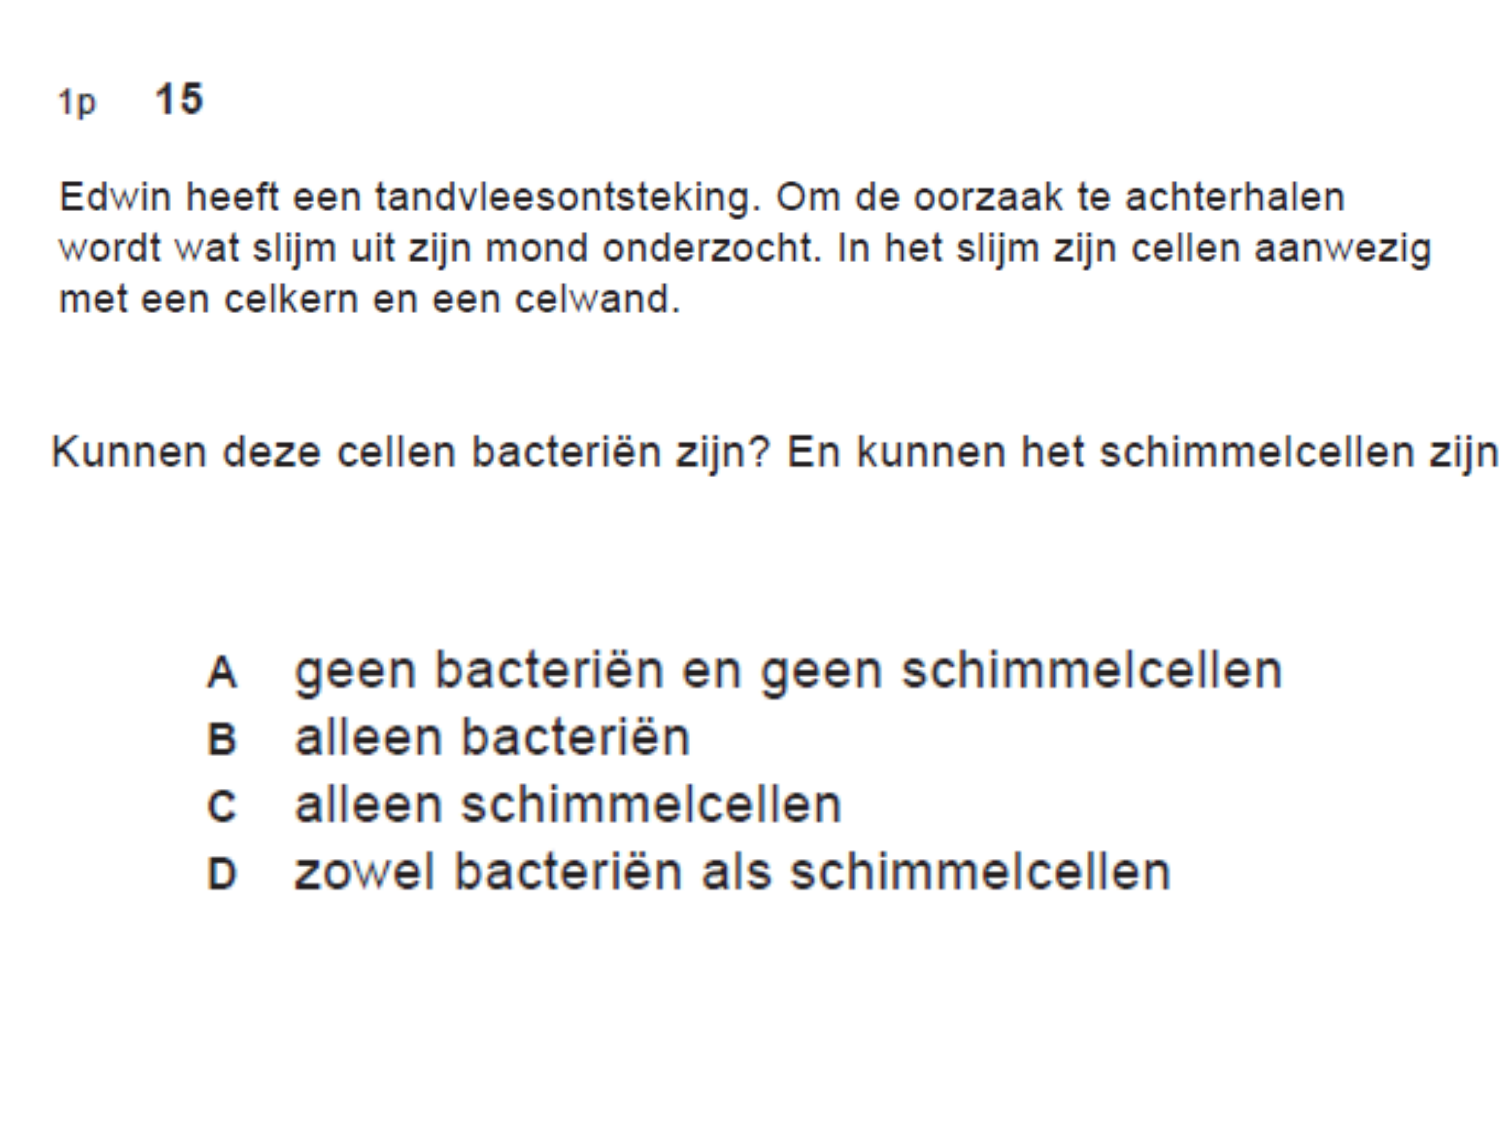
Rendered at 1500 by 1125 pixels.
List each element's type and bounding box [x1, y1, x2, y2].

picture [40, 66, 226, 138]
picture [40, 160, 1449, 324]
picture [182, 633, 1323, 940]
picture [40, 418, 1500, 490]
